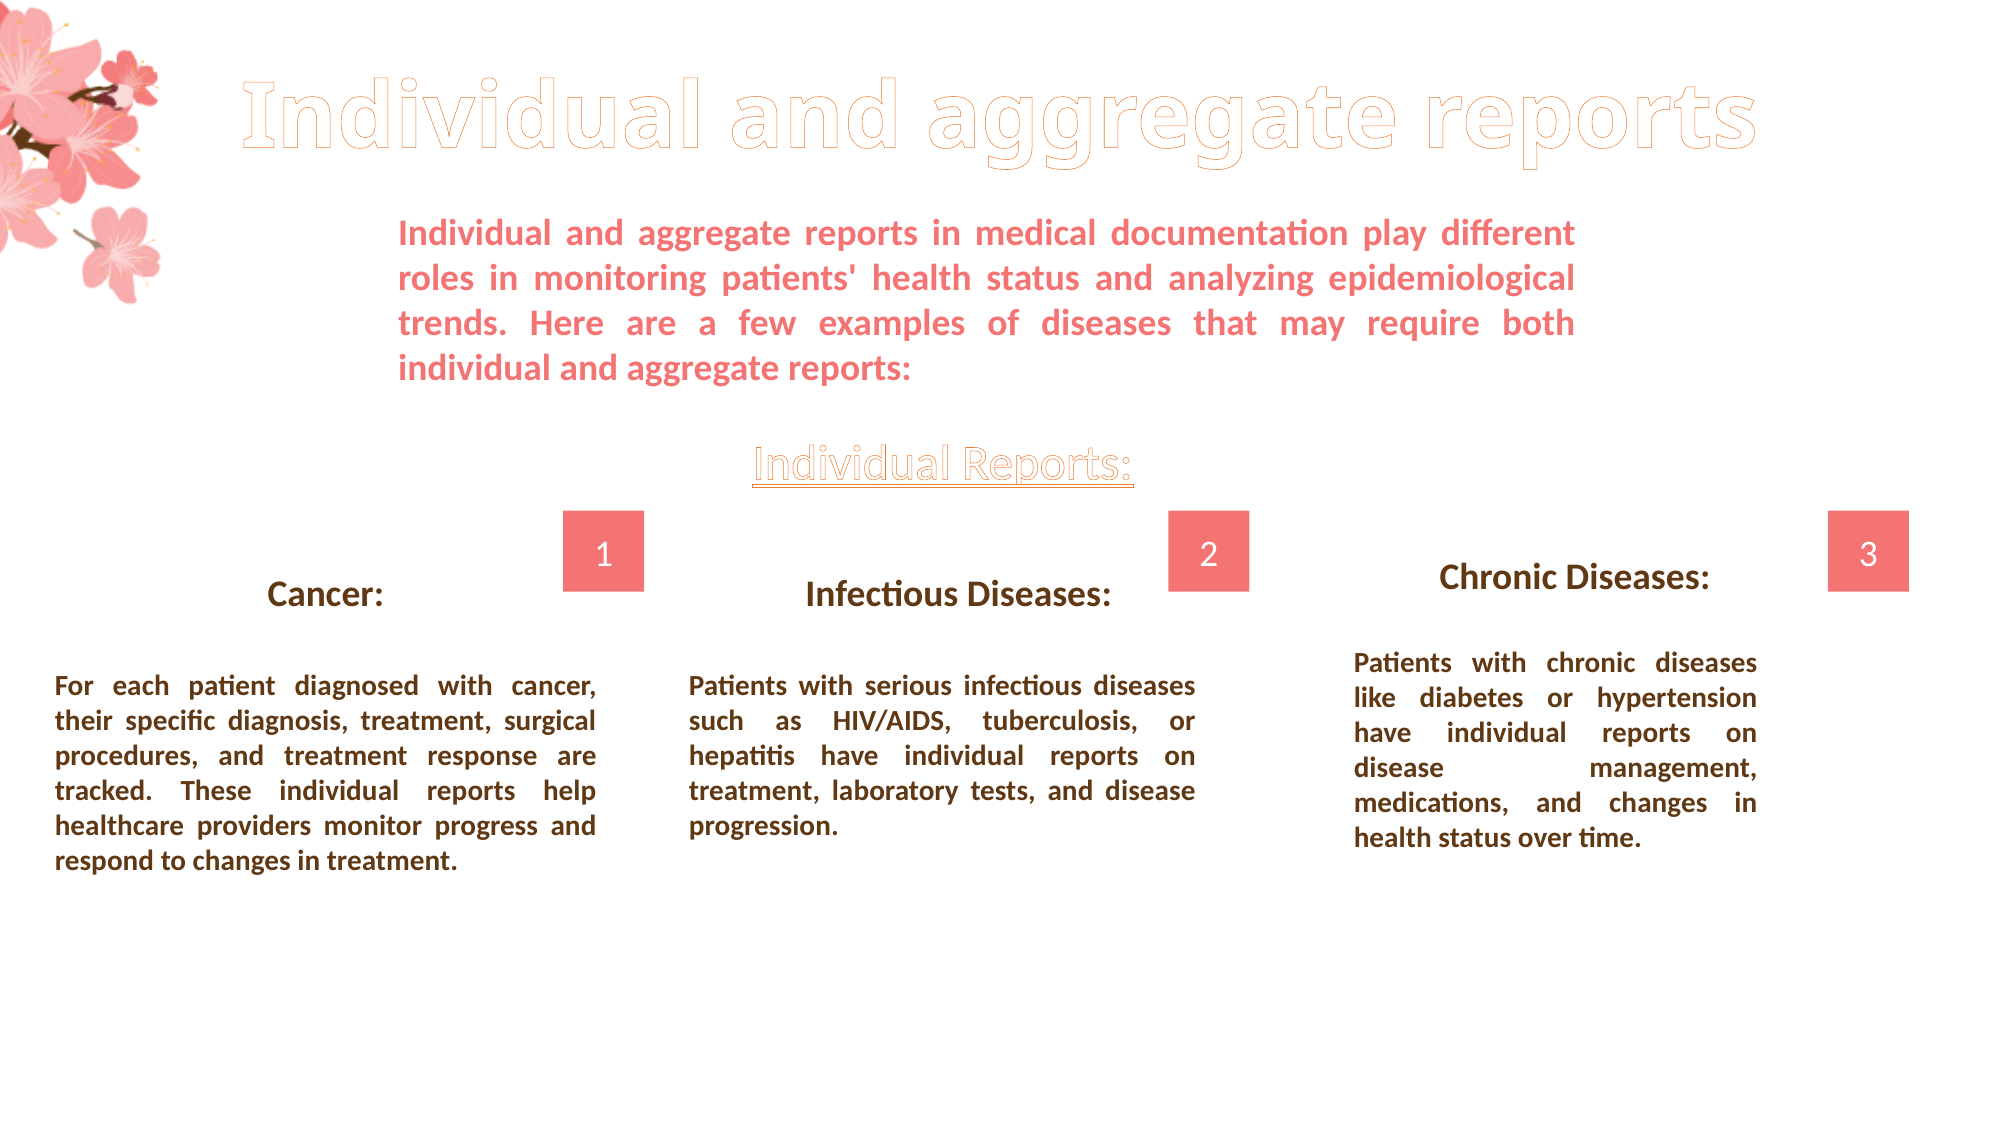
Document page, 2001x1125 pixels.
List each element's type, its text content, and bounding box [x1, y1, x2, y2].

text_box Individual and aggregate reports in medical documentation play different roles in monitoring patients' health status and analyzing epidemiological trends. Here are a few examples of diseases that may require both individual and aggregate reports: [383, 200, 1592, 395]
text_box Individual Reports: [734, 422, 1151, 497]
title Individual and aggregate reports [137, 9, 1863, 227]
text_box For each patient diagnosed with cancer, their specific diagnosis, treatment, surgical procedures, and treatment response are tracked. These individual reports help healthcare providers monitor progress and respond to changes in treatment. [40, 659, 612, 884]
text_box Chronic Diseases: [1318, 544, 1832, 605]
text_box 3 [1827, 509, 1910, 593]
picture [0, 0, 197, 328]
text_box 1 [562, 509, 645, 593]
text_box Infectious Diseases: [717, 561, 1201, 621]
text_box Cancer: [62, 561, 590, 621]
text_box Patients with serious infectious diseases such as HIV/AIDS, tuberculosis, or hepatitis have individual reports on treatment, laboratory tests, and disease progression. [674, 659, 1211, 849]
text_box 2 [1167, 509, 1250, 593]
text_box Patients with chronic diseases like diabetes or hypertension have individual reports on disease management, medications, and changes in health status over time. [1338, 636, 1773, 861]
